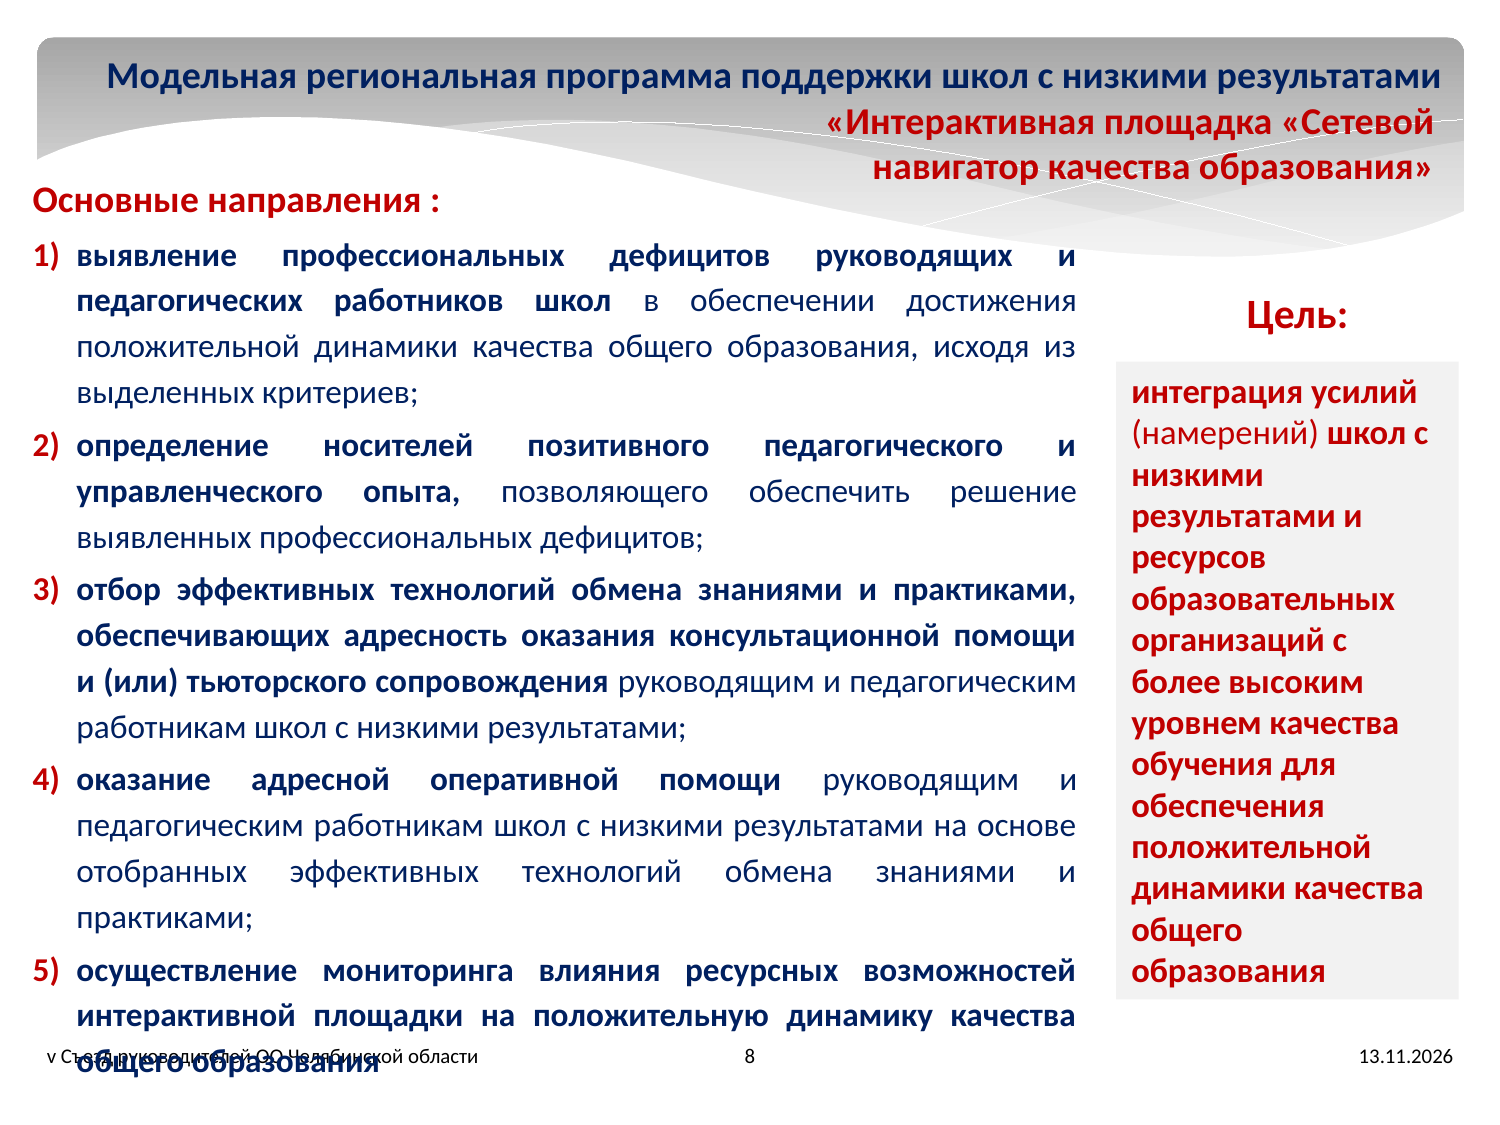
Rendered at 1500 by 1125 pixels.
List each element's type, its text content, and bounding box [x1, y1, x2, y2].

footer v Съезд руководителей ОО Челябинской области [31, 1025, 653, 1086]
list Основные направления : выявление профессиональных дефицитов руководящих и педагогических работников школ в обеспечении достижения положительной динамики качества общего образования, исходя из выделенных критериев; определение носителей позитивного педагогического и управленческого опыта, позволяющего обеспечить решение выявленных профессиональных дефицитов; отбор эффективных технологий обмена знаниями и практиками, обеспечивающих адресность оказания консультационной помощи и (или) тьюторского сопровождения руководящим и педагогическим работникам школ с низкими результатами; оказание адресной оперативной помощи руководящим и педагогическим работникам школ с низкими результатами на основе отобранных эффективных технологий обмена знаниями и практиками; осуществление мониторинга влияния ресурсных возможностей интерактивной площадки на положительную динамику качества общего образования [17, 160, 1093, 988]
list Цель: [1151, 278, 1454, 362]
list интеграция усилий (намерений) школ с низкими результатами и ресурсов образовательных организаций с более высоким уровнем качества обучения для обеспечения положительной динамики качества общего образования [1116, 361, 1459, 1000]
title Модельная региональная программа поддержки школ с низкими результатами «Интерактивная площадка «Сетевой навигатор качества образования» [53, 42, 1459, 196]
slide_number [847, 1025, 1469, 1086]
slide_number 8 [654, 1025, 846, 1086]
